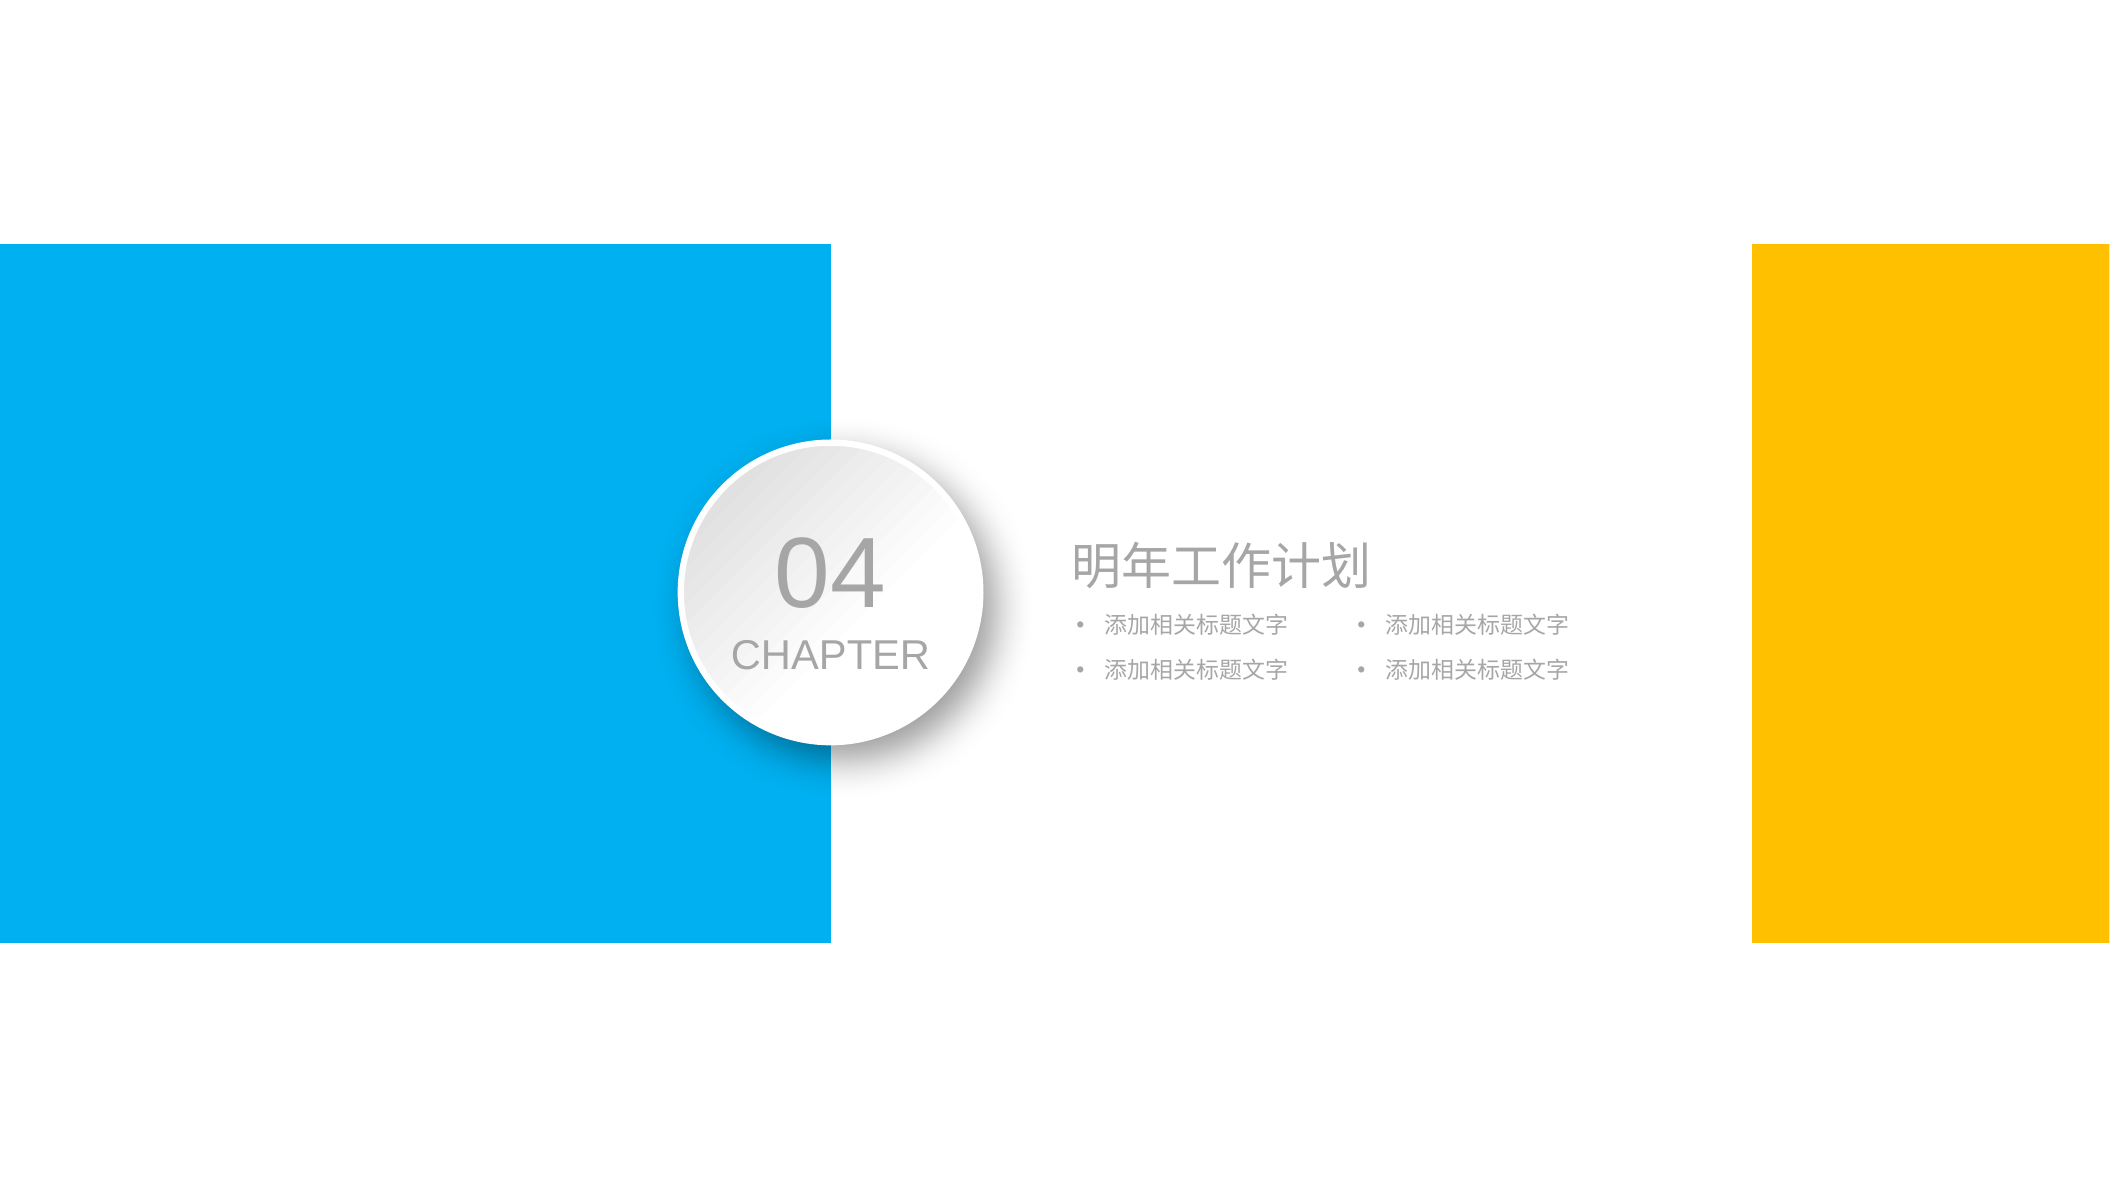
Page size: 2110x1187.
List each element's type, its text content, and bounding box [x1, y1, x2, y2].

text_box 添加相关标题文字 [1342, 648, 1585, 691]
text_box [1751, 243, 2110, 943]
text_box 添加相关标题文字 [1061, 648, 1304, 691]
text_box [679, 441, 982, 744]
text_box 添加相关标题文字 [1342, 603, 1585, 646]
text_box 04 CHAPTER [706, 507, 955, 678]
text_box 明年工作计划 [1071, 534, 1595, 595]
text_box 添加相关标题文字 [1061, 603, 1304, 646]
text_box [0, 243, 832, 943]
